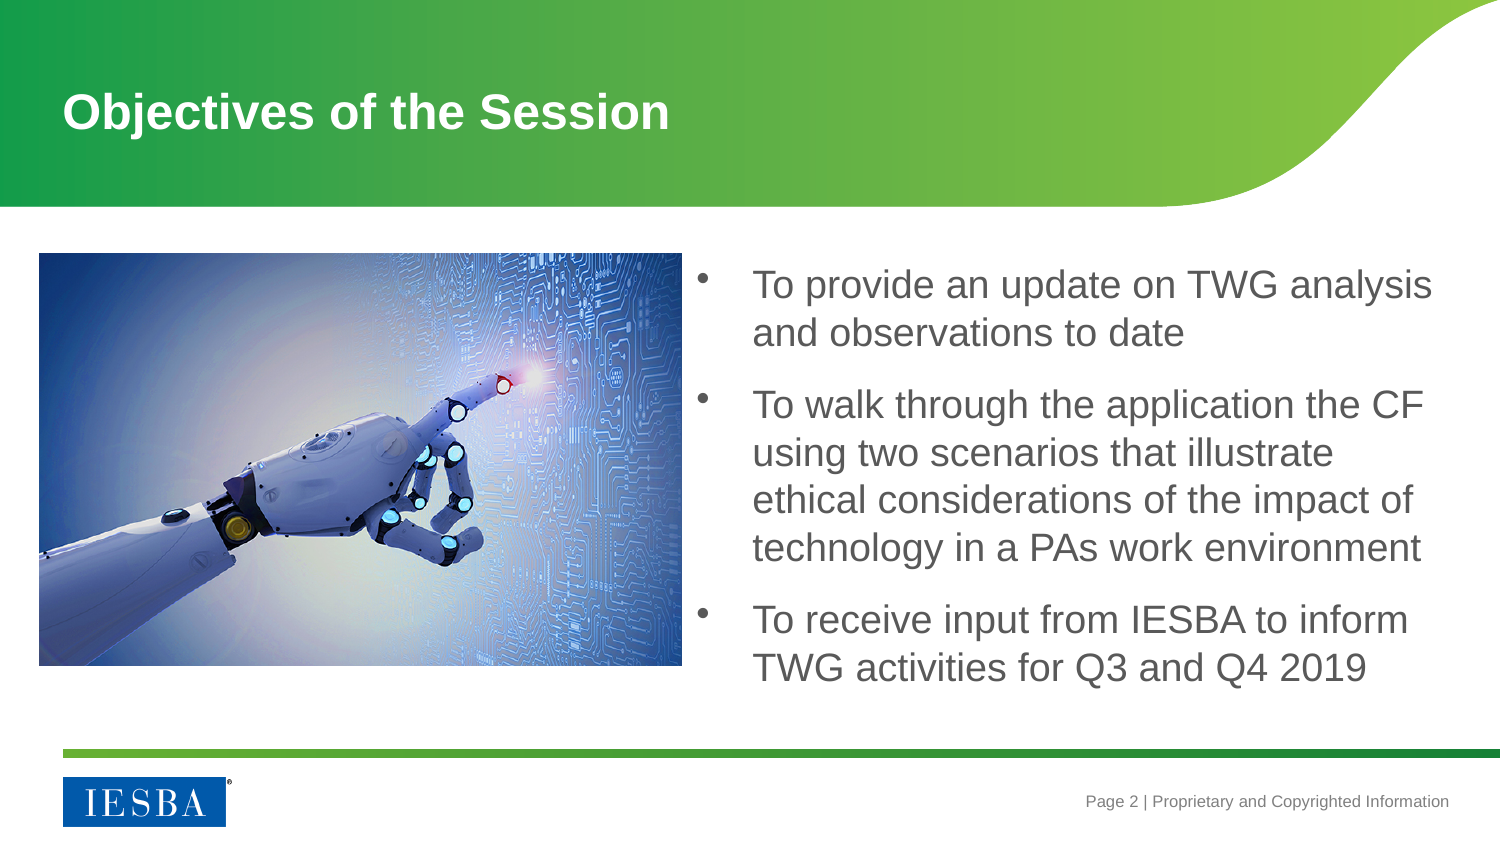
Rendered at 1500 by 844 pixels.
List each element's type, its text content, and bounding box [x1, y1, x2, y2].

picture [0, 0, 1500, 207]
picture [63, 777, 232, 827]
title Objectives of the Session [62, 46, 1300, 172]
picture [39, 252, 682, 666]
list To provide an update on TWG analysis and observations to date To walk through the application the CF using two scenarios that illustrate ethical considerations of the impact of technology in a PAs work environment To receive input from IESBA to inform TWG activities for Q3 and Q4 2019 [681, 251, 1461, 665]
